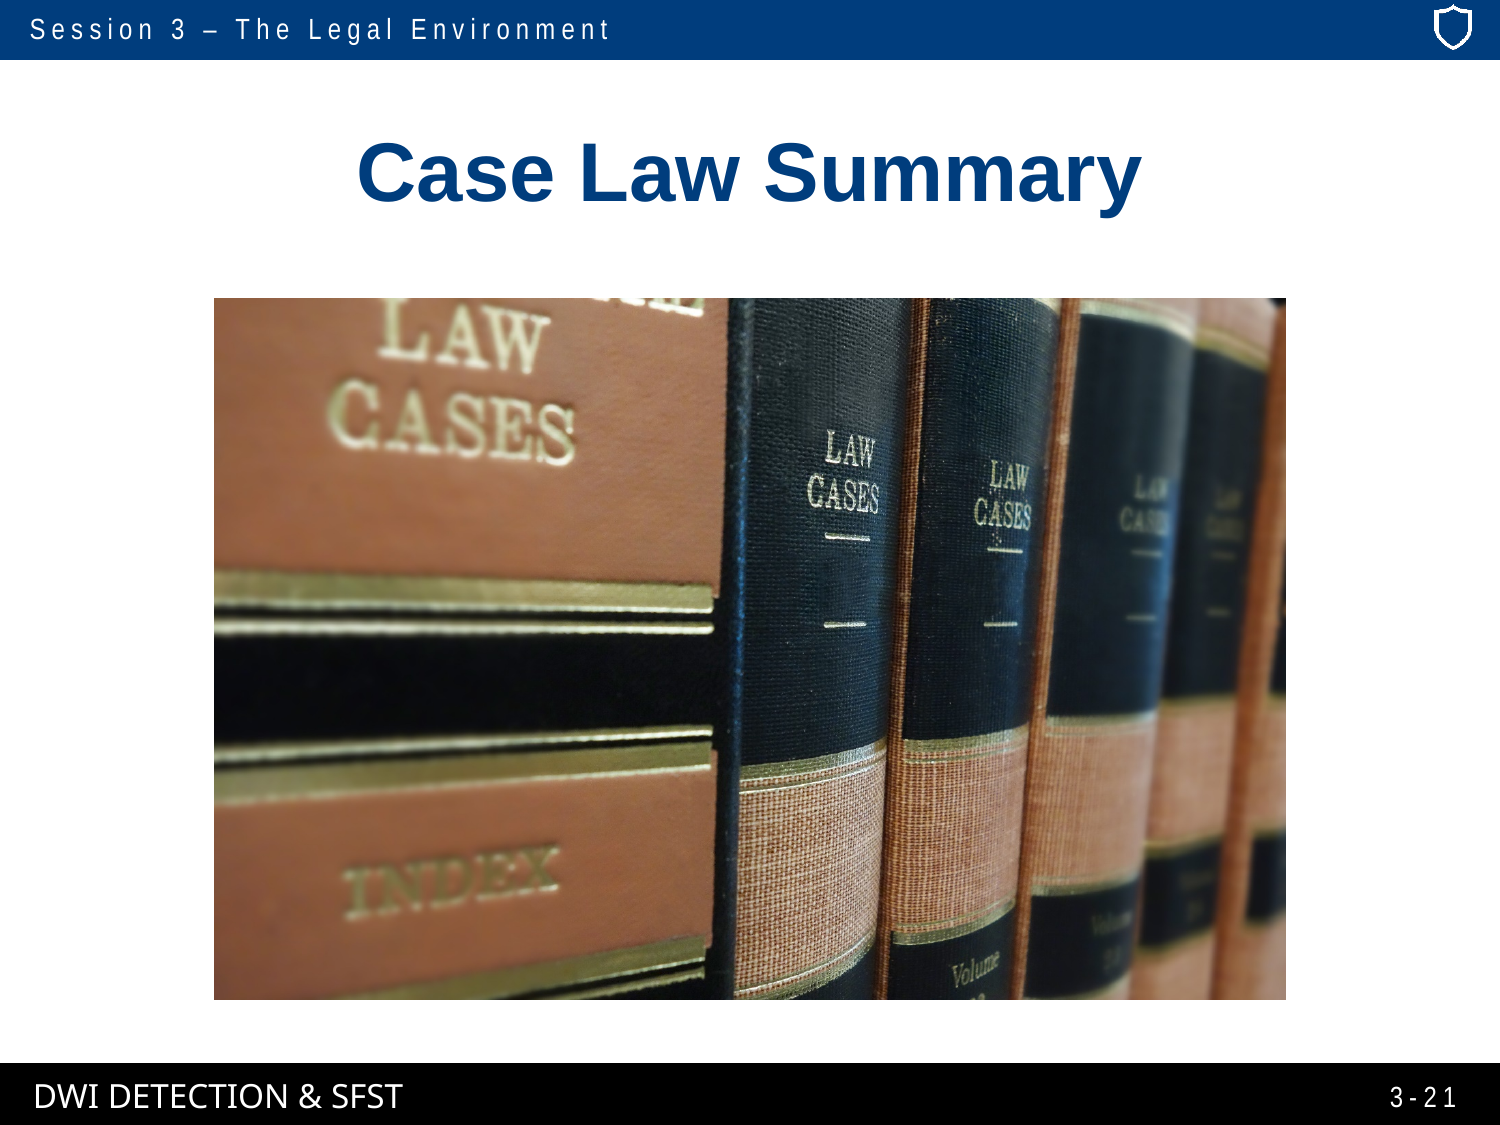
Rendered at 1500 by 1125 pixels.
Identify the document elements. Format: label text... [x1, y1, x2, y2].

title Case Law Summary [50, 105, 1450, 231]
picture [214, 298, 1286, 1000]
slide_number 3-21 [1121, 1065, 1472, 1125]
picture [1434, 4, 1472, 50]
